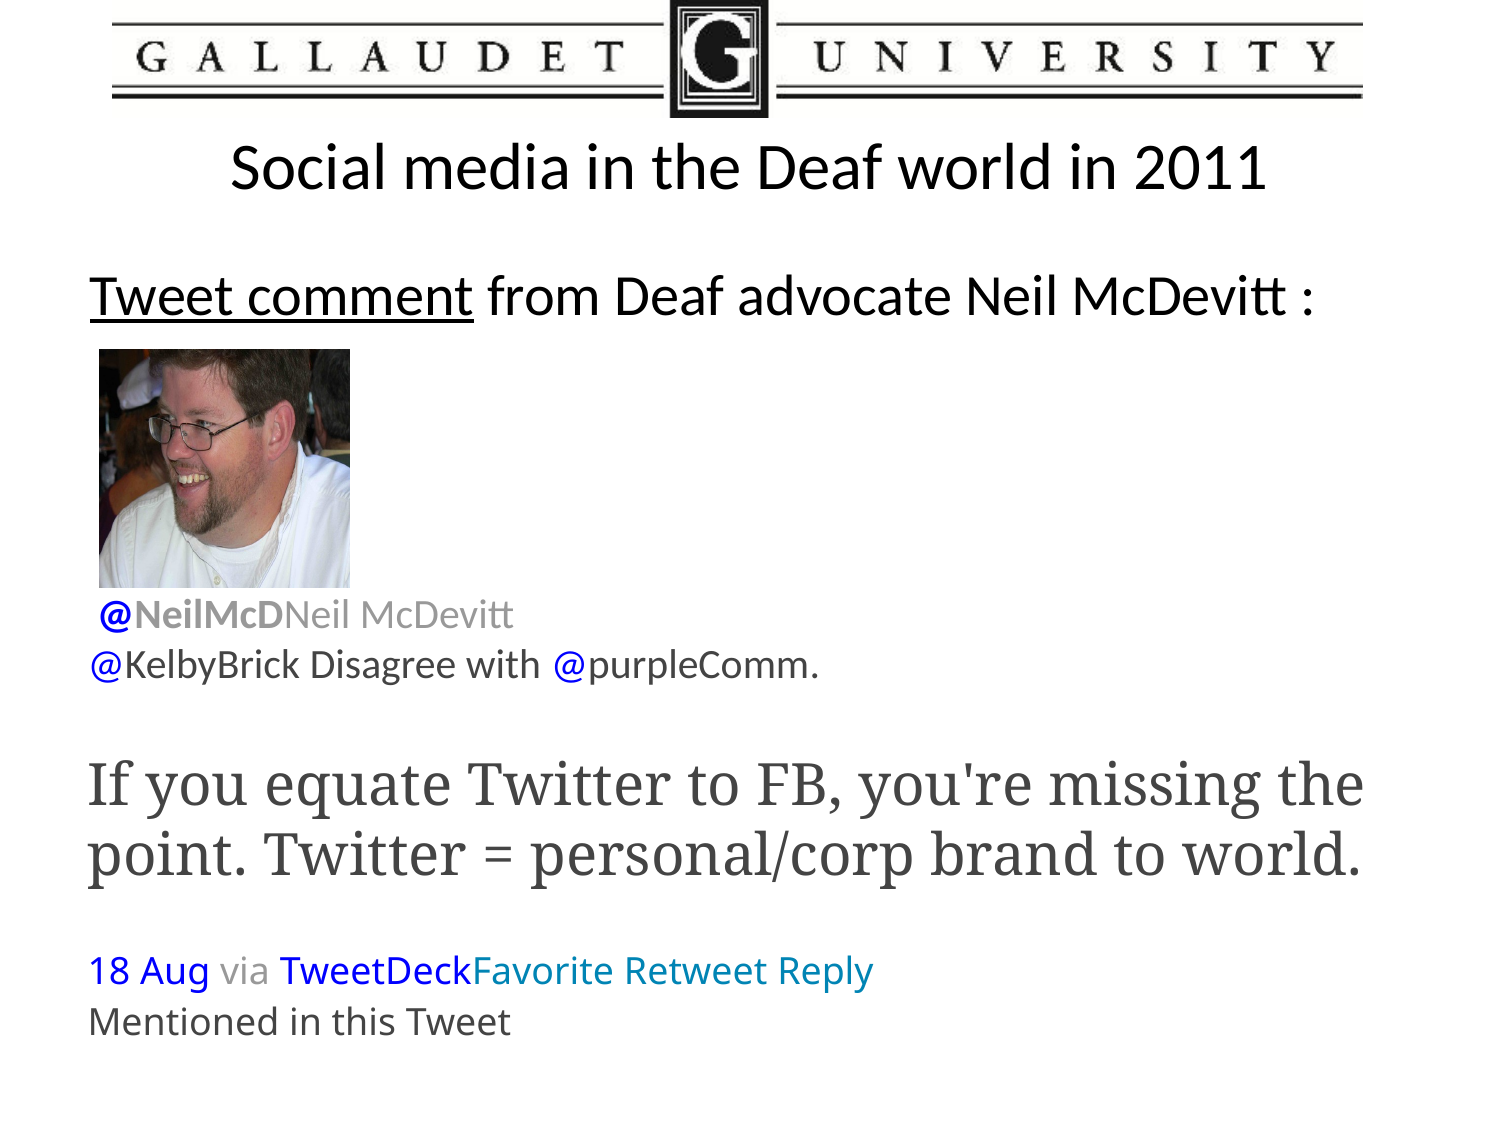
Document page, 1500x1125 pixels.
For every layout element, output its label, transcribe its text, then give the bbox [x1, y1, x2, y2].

text_box @NeilMcDNeil McDevitt @KelbyBrick Disagree with @purpleComm. If you equate Twitter to FB, you're missing the point. Twitter = personal/corp brand to world. 18 Aug via TweetDeckFavorite Retweet Reply Mentioned in this Tweet [87, 547, 1375, 1069]
text_box Tweet comment from Deaf advocate Neil McDevitt : [74, 249, 1363, 335]
picture [99, 349, 351, 588]
picture [112, 0, 1363, 118]
title Social media in the Deaf world in 2011 [75, 112, 1425, 213]
